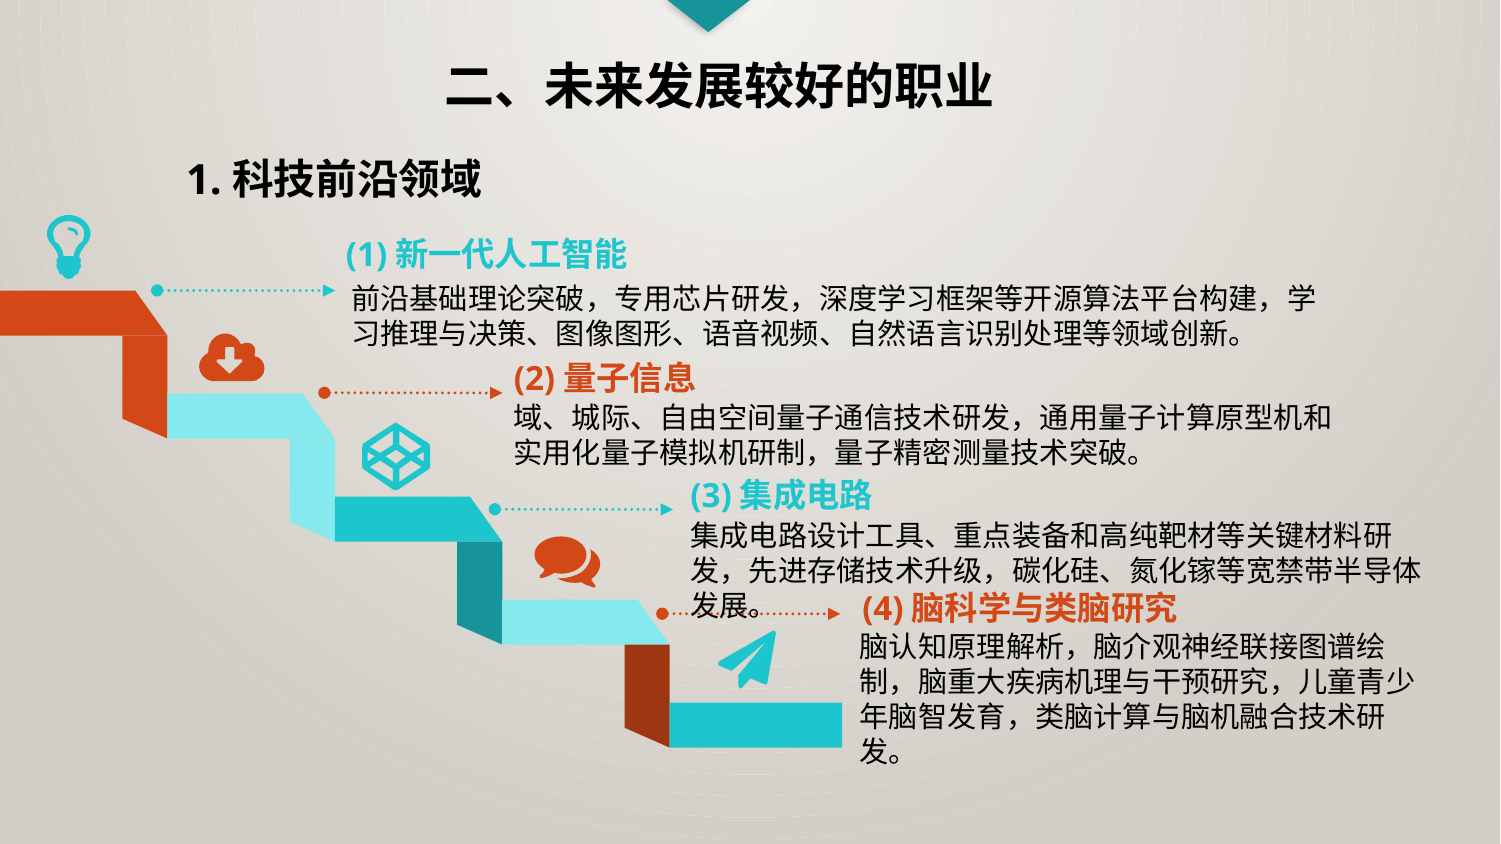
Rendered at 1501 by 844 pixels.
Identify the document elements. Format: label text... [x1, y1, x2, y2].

text_box 脑认知原理解析，脑介观神经联接图谱绘制，脑重大疾病机理与干预研究，儿童青少年脑智发育，类脑计算与脑机融合技术研发。 [848, 620, 1455, 777]
text_box [362, 422, 431, 491]
text_box [46, 214, 91, 280]
text_box 1.科技前沿领域 [171, 145, 504, 211]
text_box [335, 496, 502, 542]
text_box [502, 599, 670, 645]
text_box [557, 549, 601, 588]
text_box [665, 0, 752, 34]
text_box [718, 630, 776, 689]
text_box 集成电路设计工具、重点装备和高纯靶材等关键材料研发，先进存储技术升级，碳化硅、氮化镓等宽禁带半导体发展。 [679, 510, 1459, 580]
text_box (2)量子信息 [502, 349, 773, 401]
text_box [534, 536, 587, 579]
text_box [457, 541, 503, 645]
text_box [0, 290, 168, 439]
text_box [624, 644, 670, 748]
text_box [199, 333, 265, 382]
text_box 域、城际、自由空间量子通信技术研发，通用量子计算原型机和实用化量子模拟机研制，量子精密测量技术突破。 [502, 391, 1351, 470]
text_box (3)集成电路 [679, 466, 950, 511]
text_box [167, 393, 335, 542]
text_box [669, 702, 843, 748]
text_box (4)脑科学与类脑研究 [842, 580, 1113, 624]
text_box 二、未来发展较好的职业 [430, 46, 1092, 122]
text_box (1)新一代人工智能 [334, 225, 605, 277]
text_box 前沿基础理论突破，专用芯片研发，深度学习框架等开源算法平台构建，学习推理与决策、图像图形、语音视频、自然语言识别处理等领域创新。 [340, 273, 1334, 357]
